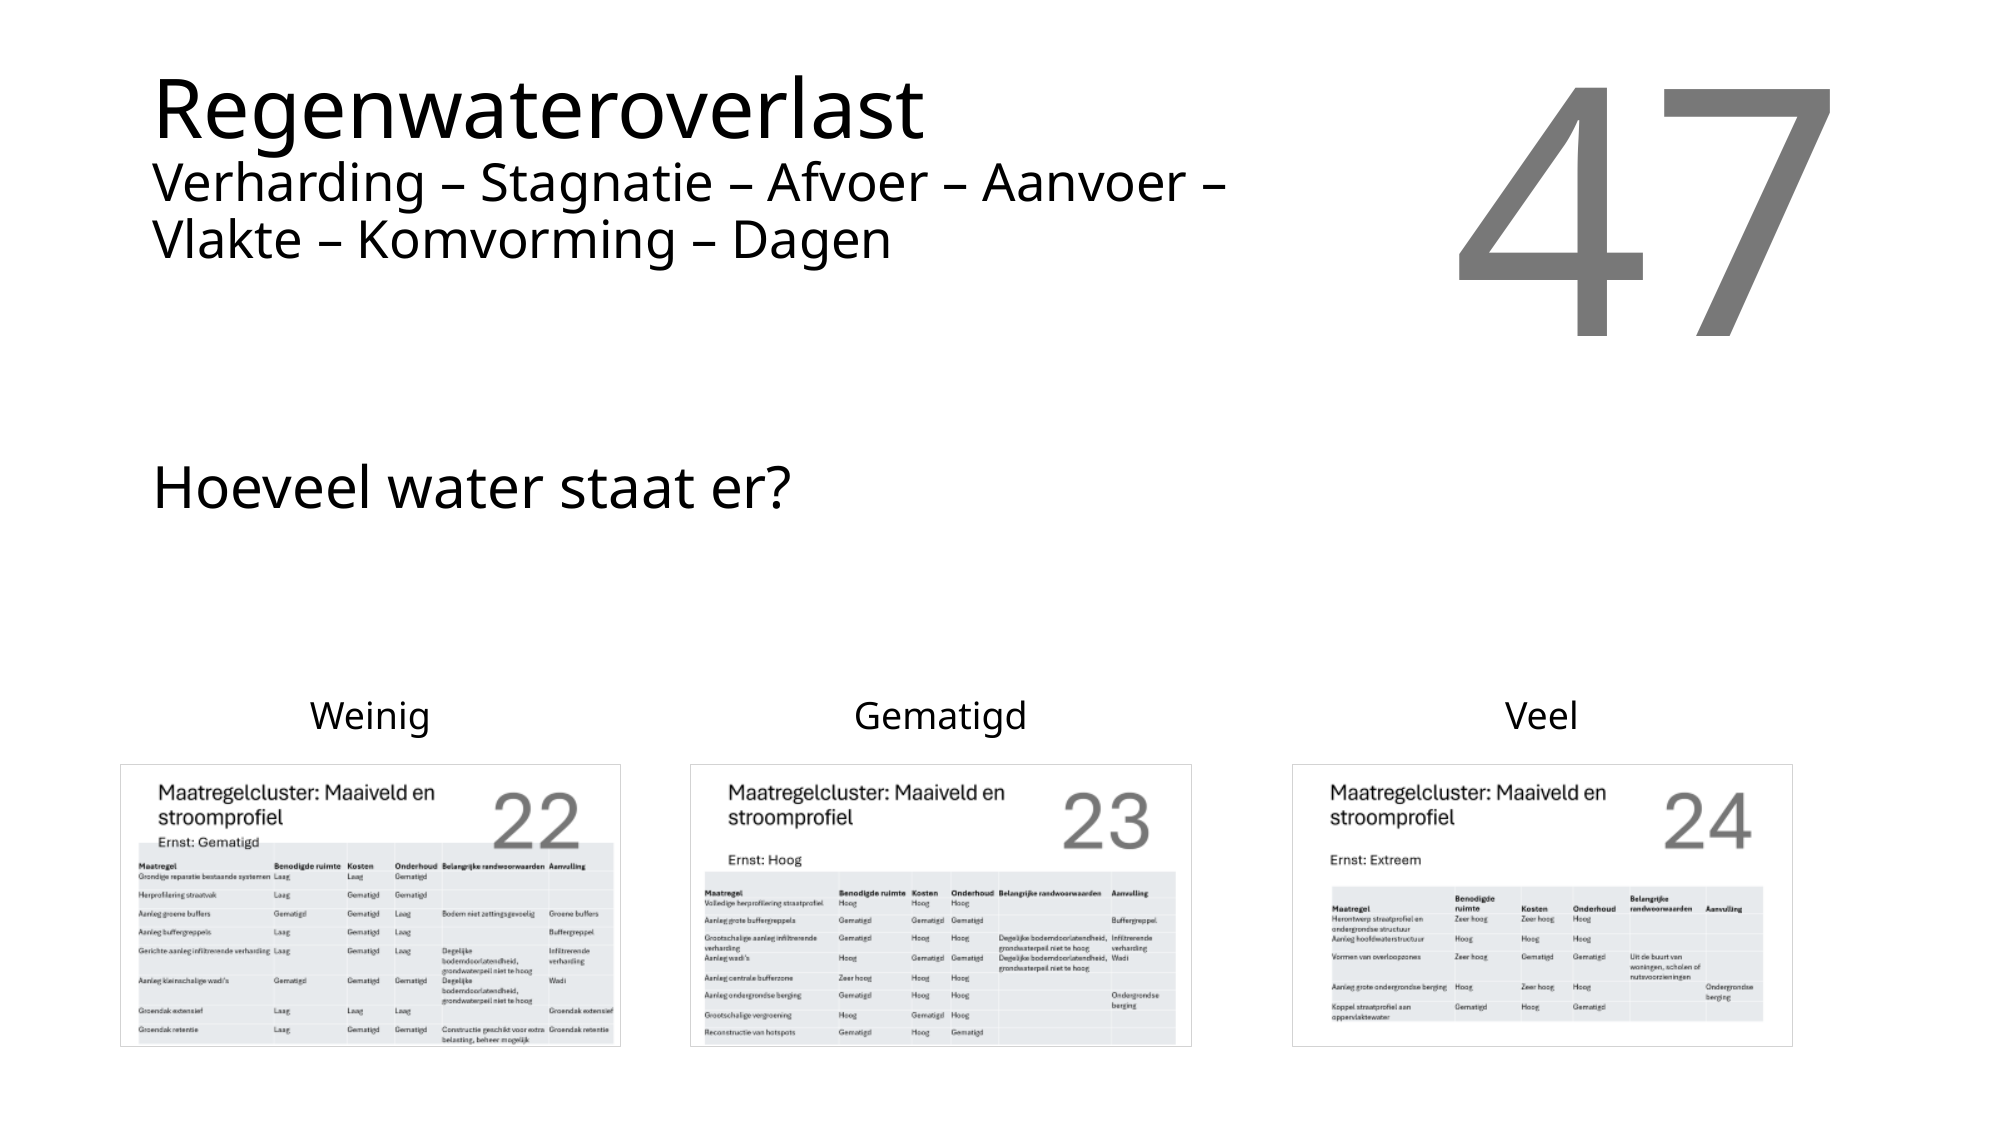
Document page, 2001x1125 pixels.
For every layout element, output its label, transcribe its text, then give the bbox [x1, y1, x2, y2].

list Hoeveel water staat er? [137, 450, 1863, 592]
picture [121, 765, 620, 1046]
picture [691, 765, 1191, 1046]
text_box Weinig [153, 684, 588, 745]
text_box Veel [1313, 684, 1771, 745]
slide_number 47 [1396, 59, 1863, 393]
text_box Gematigd [712, 684, 1170, 745]
picture [1293, 765, 1792, 1046]
title Regenwateroverlast Verharding – Stagnatie – Afvoer – Aanvoer – Vlakte – Komvorming – Dagen [137, 59, 1360, 278]
